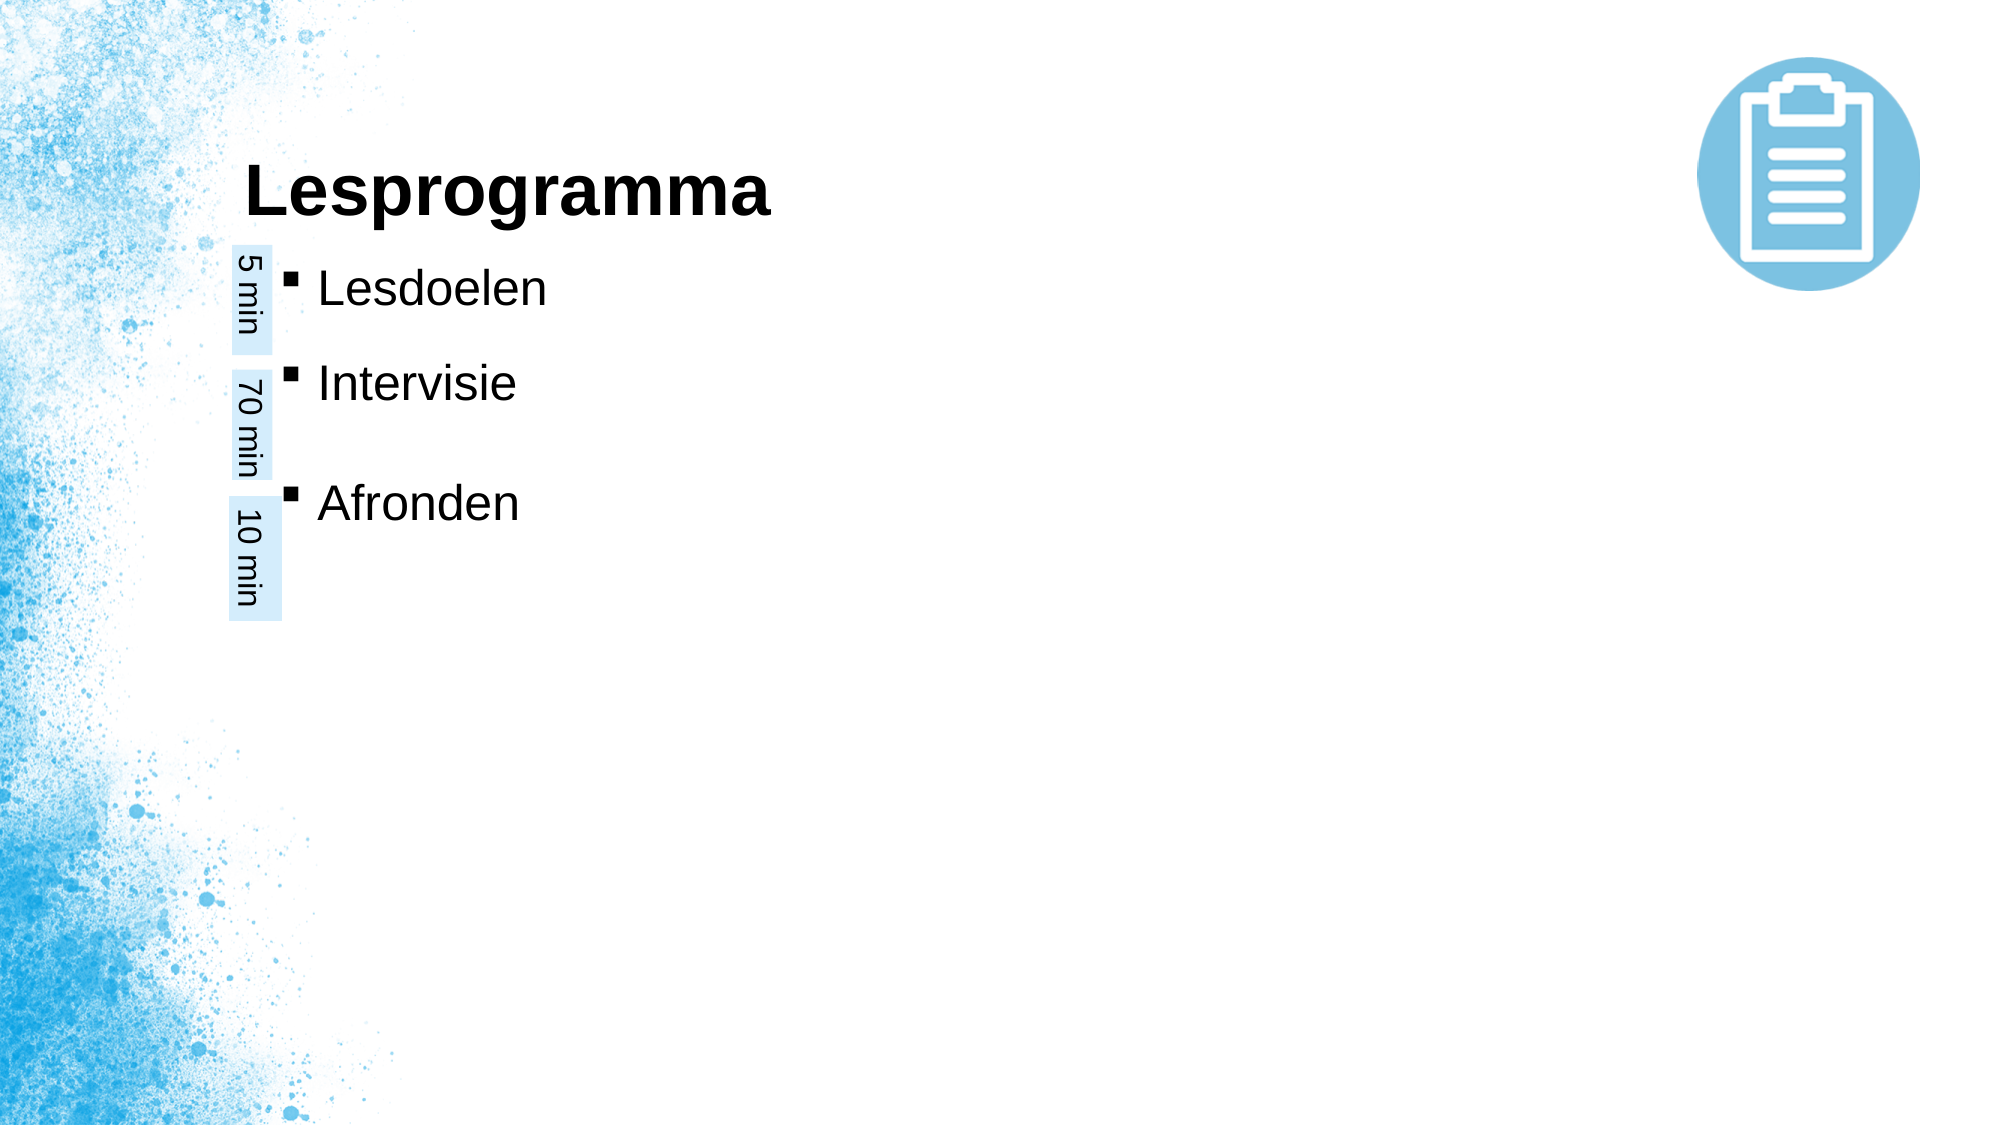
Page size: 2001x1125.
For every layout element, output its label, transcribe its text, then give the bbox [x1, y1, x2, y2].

picture [0, 0, 415, 1125]
text_box 10 min [229, 496, 282, 621]
picture [1696, 57, 1920, 291]
text_box 5 min [232, 244, 273, 356]
title Lesprogramma [244, 42, 1582, 231]
list Lesdoelen Intervisie Afronden [279, 255, 1969, 543]
text_box 70 min [232, 369, 273, 480]
